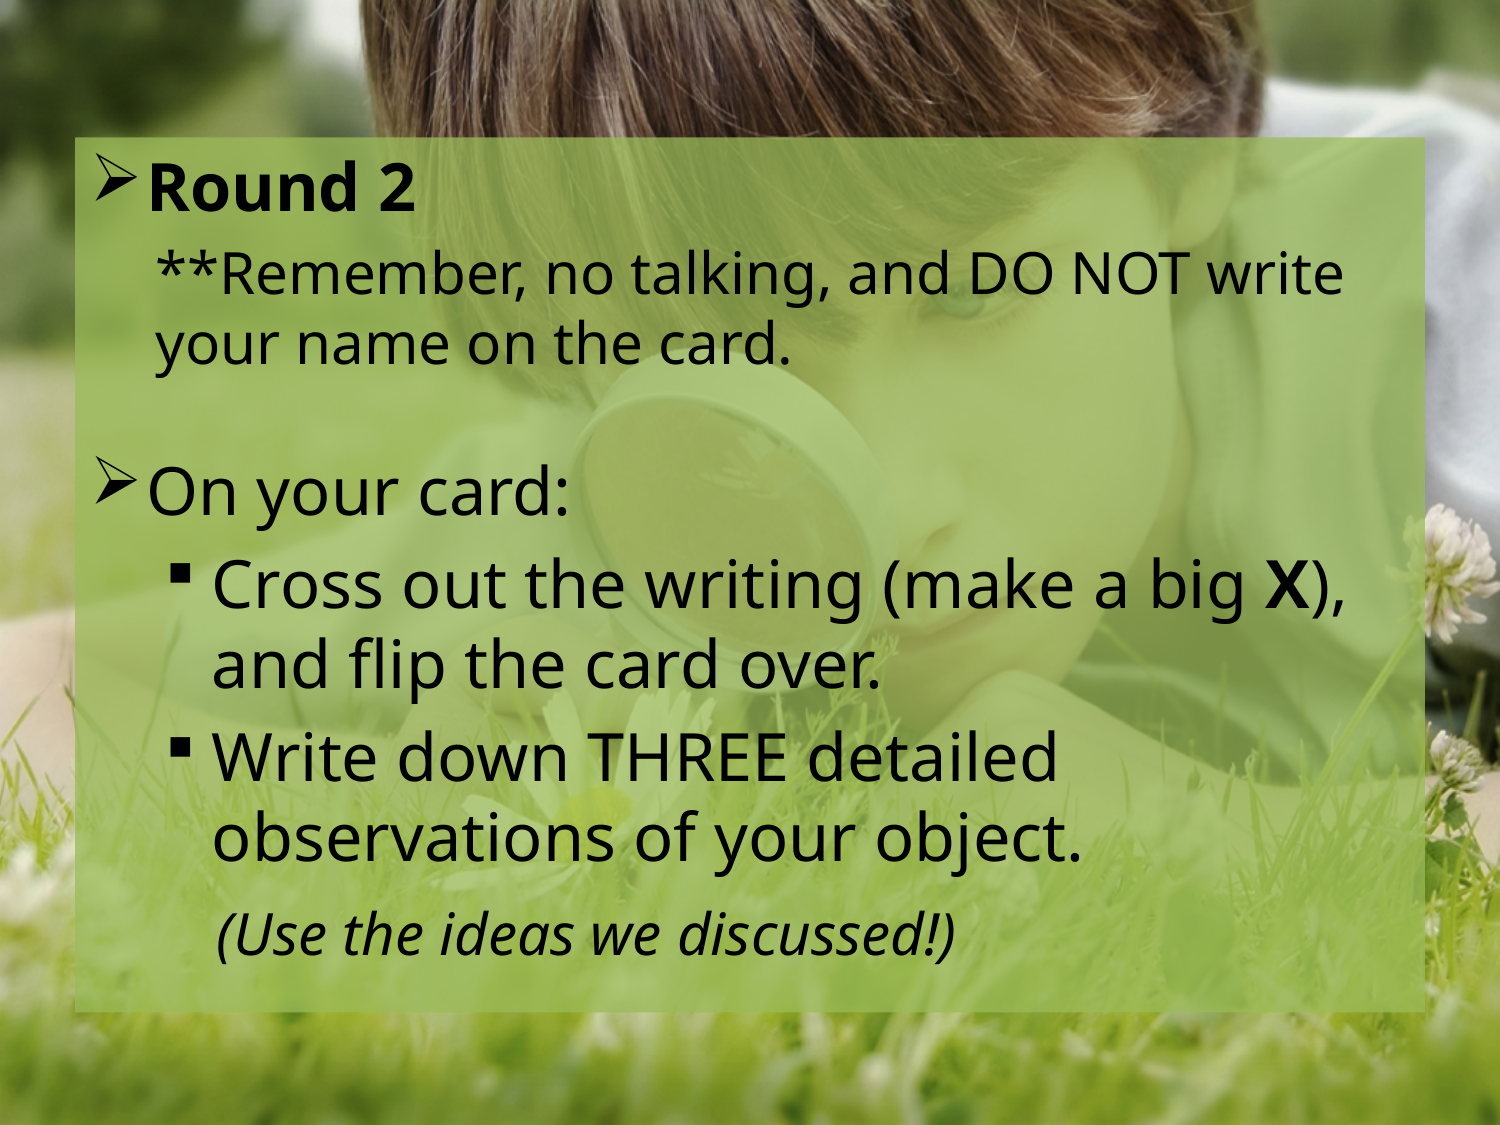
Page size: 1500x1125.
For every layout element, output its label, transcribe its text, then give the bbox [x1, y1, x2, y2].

picture [0, 0, 1500, 1125]
list Round 2 **Remember, no talking, and DO NOT write your name on the card. On your card: Cross out the writing (make a big X), and flip the card over. Write down THREE detailed observations of your object. (Use the ideas we discussed!) [75, 137, 1425, 1013]
